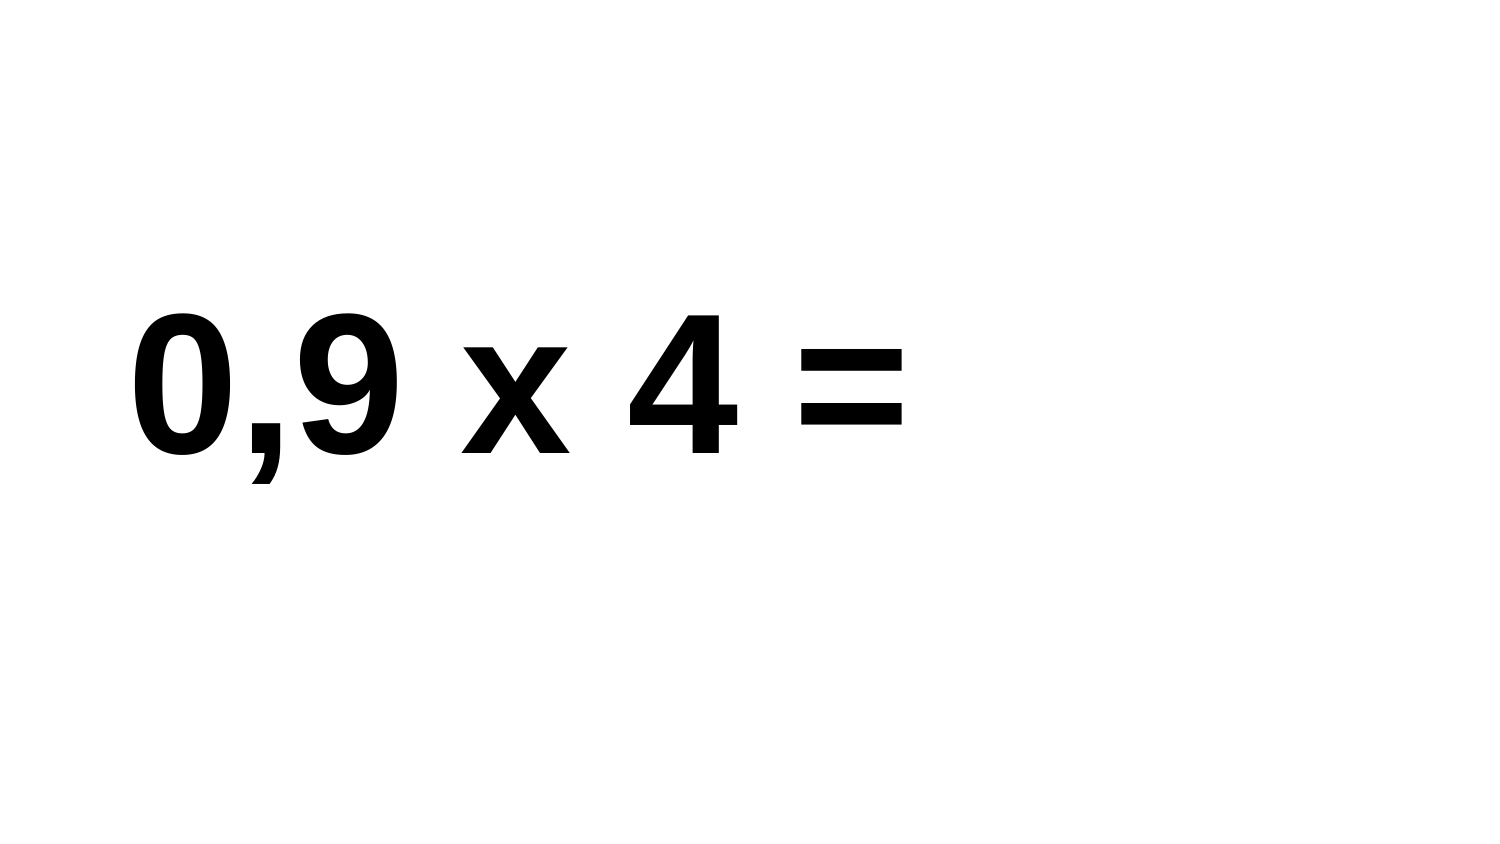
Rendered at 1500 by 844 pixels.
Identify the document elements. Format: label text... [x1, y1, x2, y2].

text_box 0,9 x 4 = [112, 318, 1388, 509]
